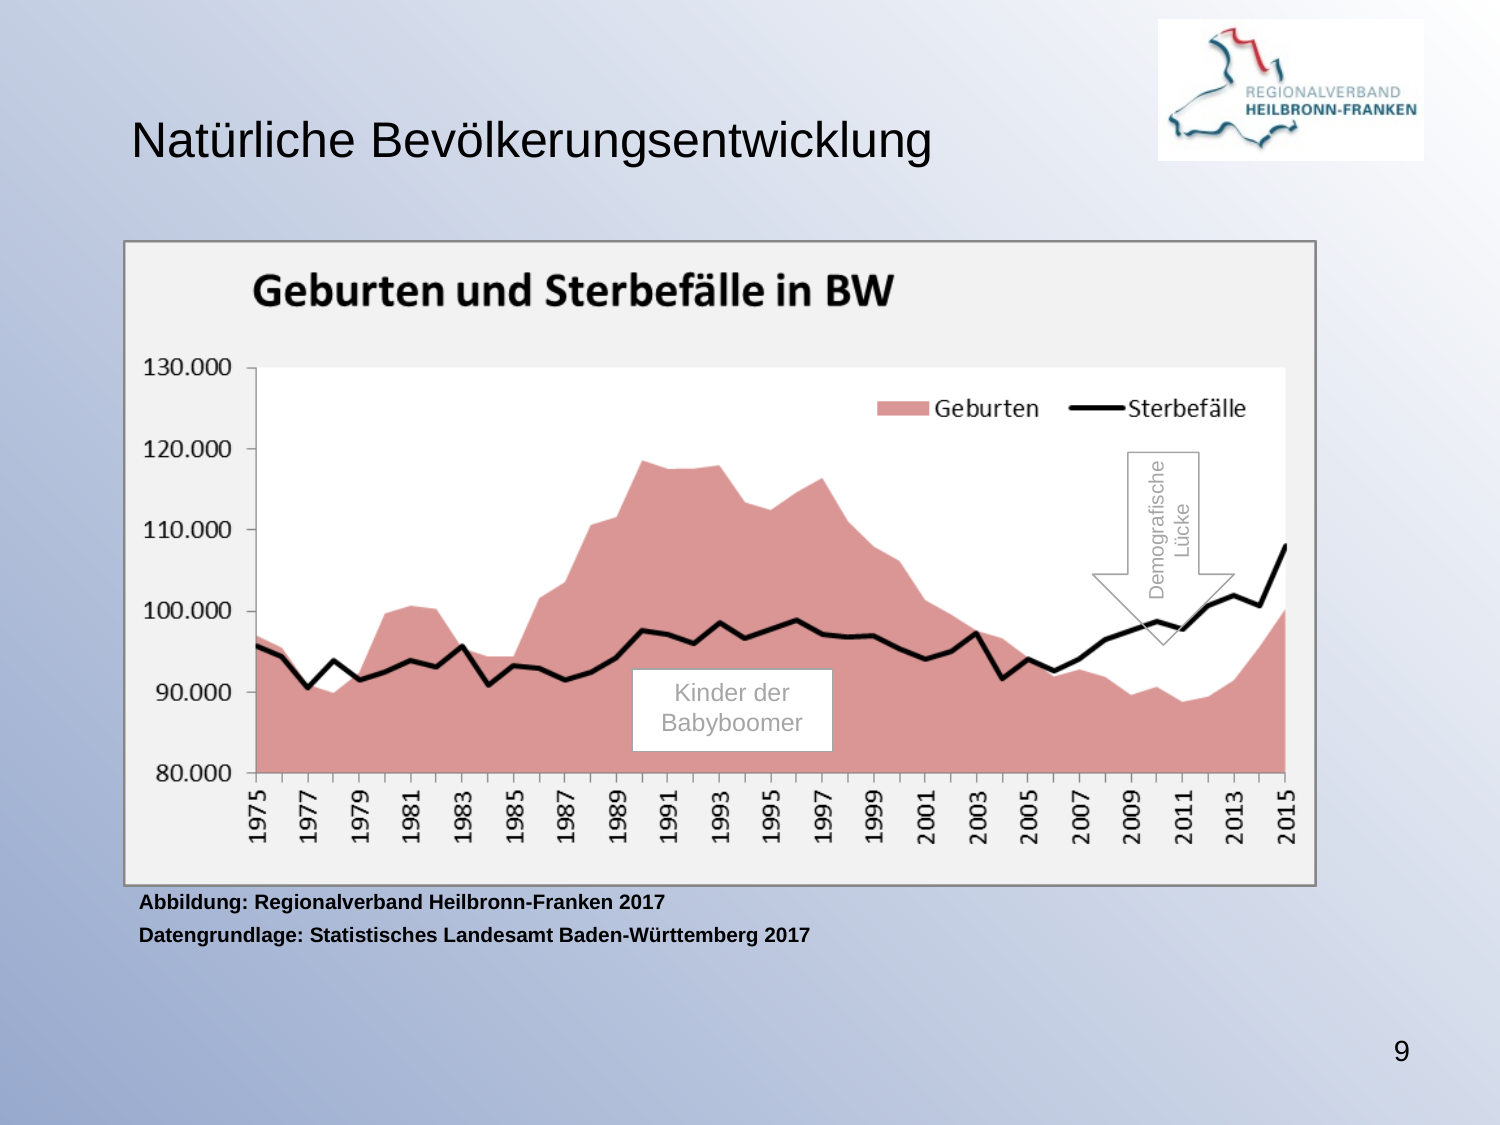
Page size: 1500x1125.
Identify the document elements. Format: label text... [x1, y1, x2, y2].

picture [1158, 19, 1424, 161]
text_box Abbildung: Regionalverband Heilbronn-Franken 2017 Datengrundlage: Statistisches Landesamt Baden-Württemberg 2017 [123, 231, 1425, 1047]
slide_number 9 [1074, 1047, 1425, 1103]
picture [123, 239, 1318, 887]
title Natürliche Bevölkerungsentwicklung [116, 44, 1383, 232]
